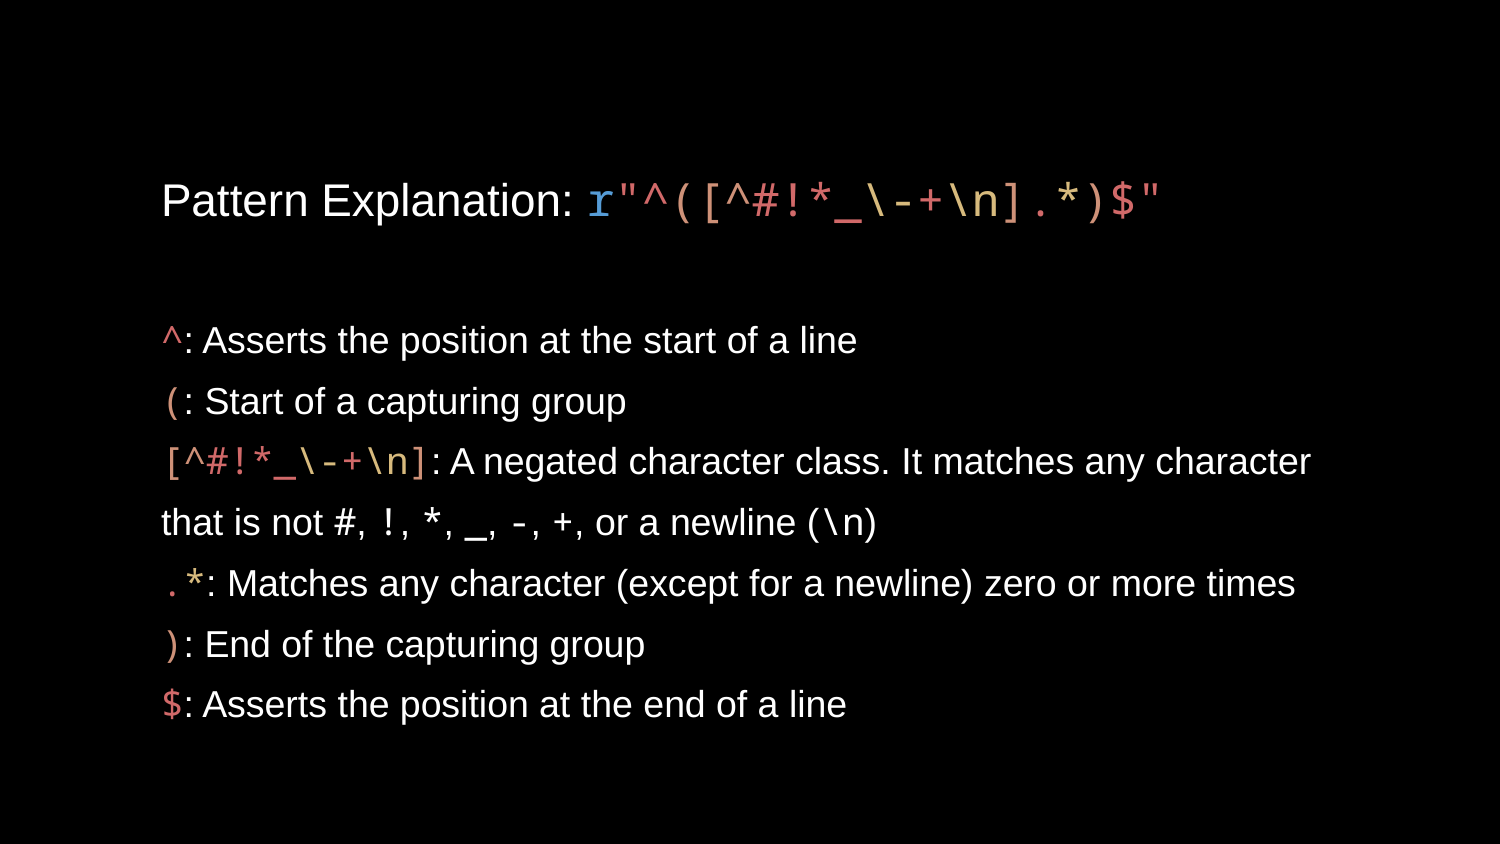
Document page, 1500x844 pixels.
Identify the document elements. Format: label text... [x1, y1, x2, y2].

text_box Pattern Explanation: r"^([^#!*_\-+\n].*)$" [146, 134, 1354, 242]
text_box ^: Asserts the position at the start of a line (: Start of a capturing group [^#!*_\-+\n]: A negated character class. It matches any character that is not #, !, *, _, -, +, or a newline (\n) .*: Matches any character (except for a newline) zero or more times ): End of the capturing group $: Asserts the position at the end of a line [146, 243, 1354, 783]
